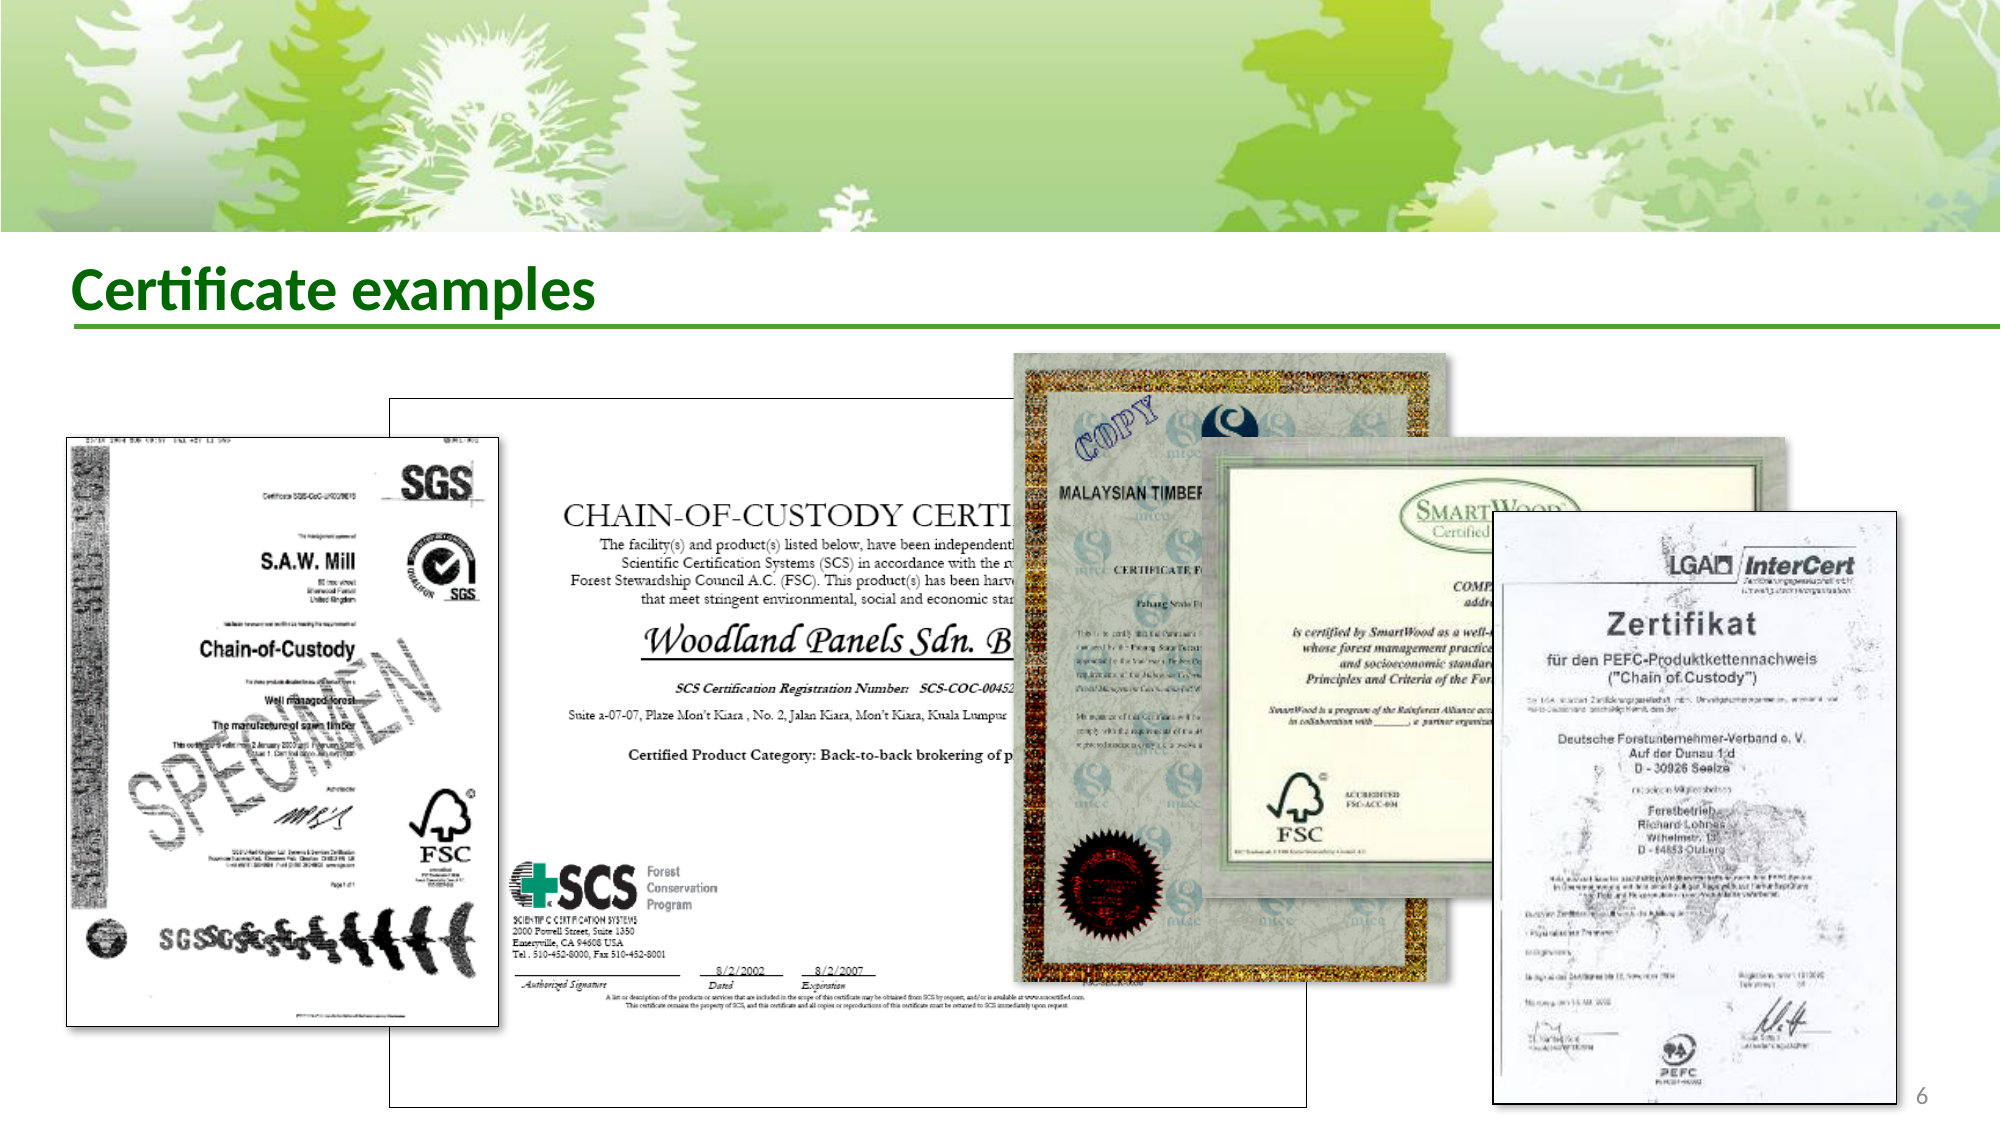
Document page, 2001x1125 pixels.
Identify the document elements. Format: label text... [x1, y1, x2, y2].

picture [0, 0, 2000, 232]
title Certificate examples [56, 181, 1782, 399]
slide_number 6 [1493, 1065, 1944, 1125]
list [66, 437, 499, 1027]
picture [1013, 353, 1896, 1104]
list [390, 399, 1306, 1107]
